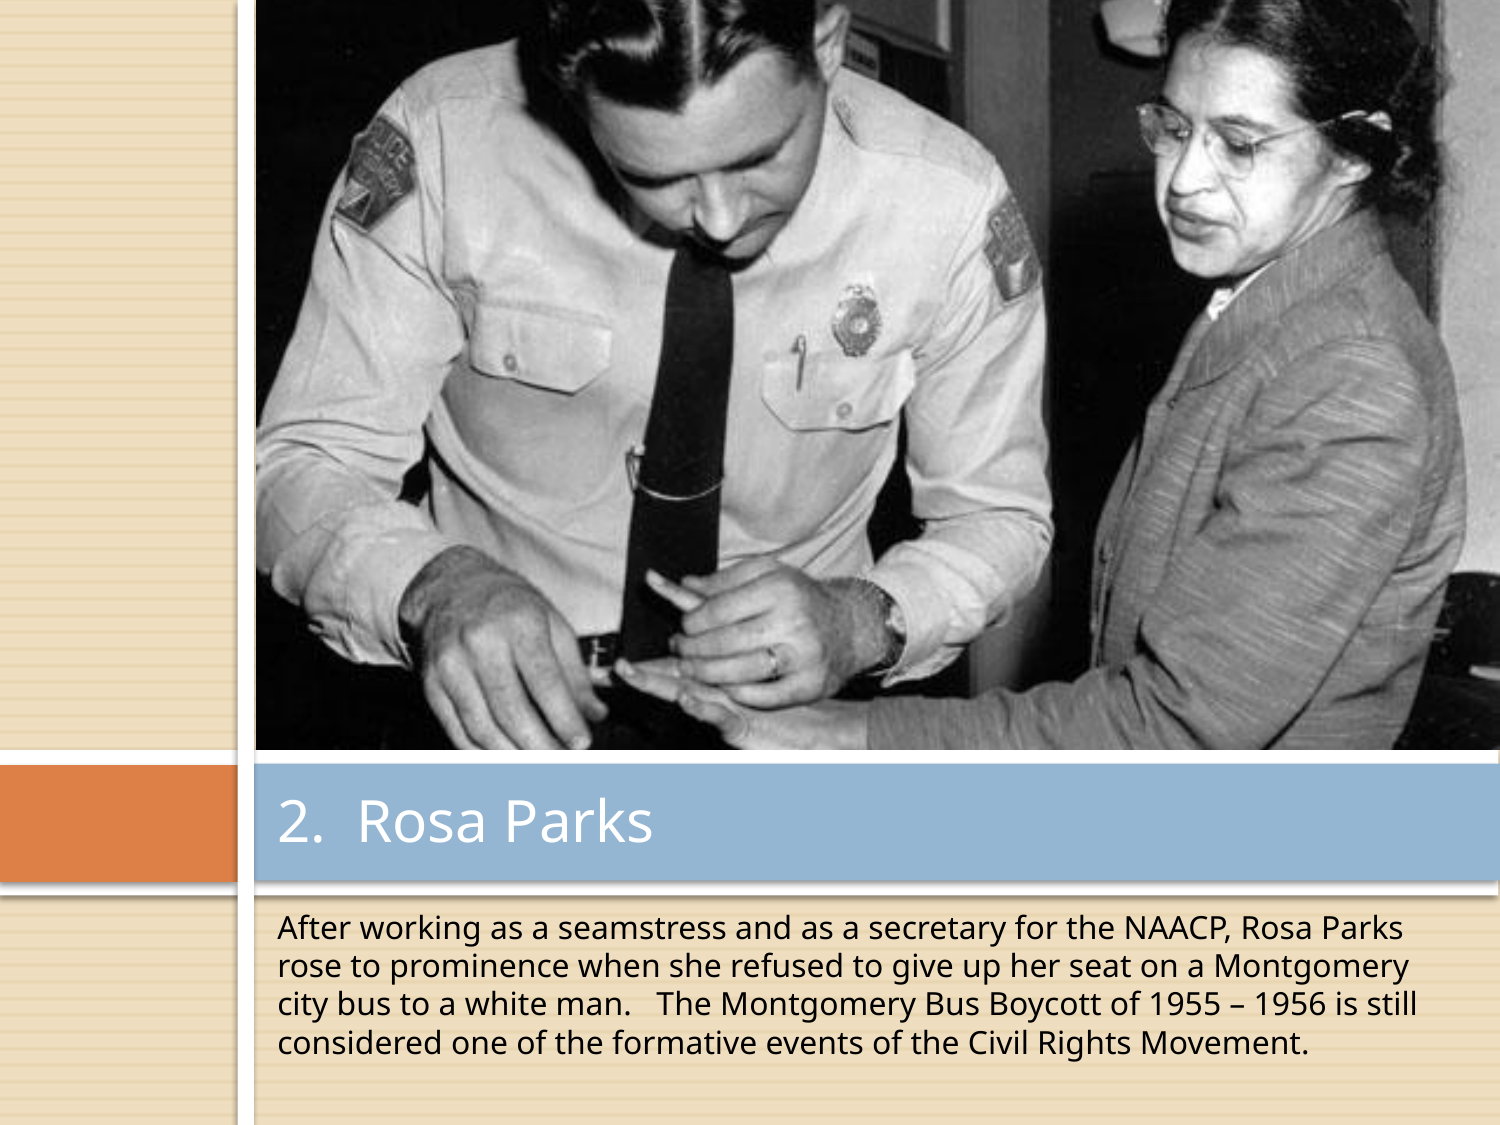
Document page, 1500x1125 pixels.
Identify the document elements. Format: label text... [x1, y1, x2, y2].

picture [255, 0, 1500, 750]
title 2. Rosa Parks [262, 762, 1463, 875]
list After working as a seamstress and as a secretary for the NAACP, Rosa Parks rose to prominence when she refused to give up her seat on a Montgomery city bus to a white man. The Montgomery Bus Boycott of 1955 – 1956 is still considered one of the formative events of the Civil Rights Movement. [262, 900, 1463, 1088]
